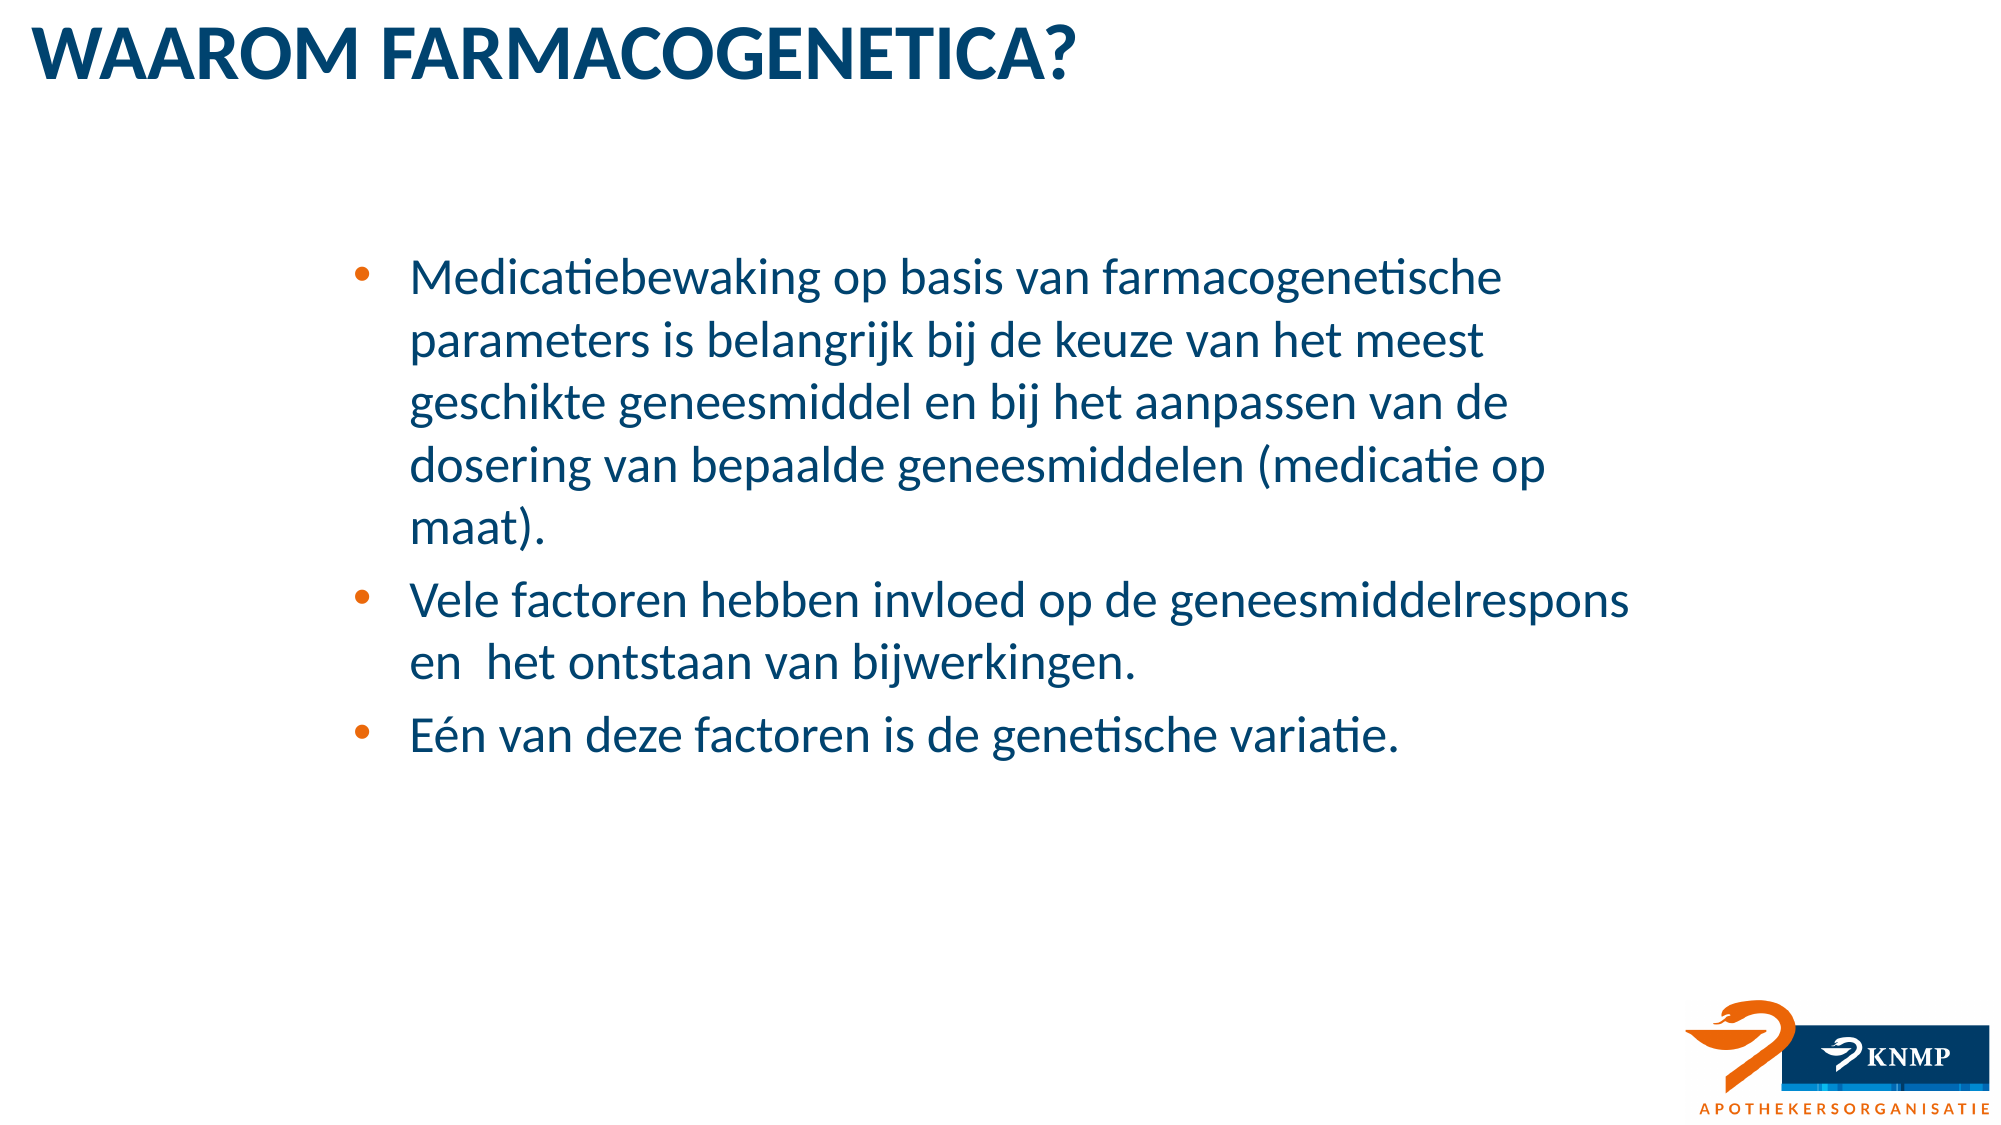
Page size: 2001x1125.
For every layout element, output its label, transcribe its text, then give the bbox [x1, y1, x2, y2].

picture [1685, 1000, 2000, 1125]
title Waarom farmacogenetica? [31, 0, 1932, 96]
list Medicatiebewaking op basis van farmacogenetische parameters is belangrijk bij de keuze van het meest geschikte geneesmiddel en bij het aanpassen van de dosering van bepaalde geneesmiddelen (medicatie op maat). Vele factoren hebben invloed op de geneesmiddelrespons en het ontstaan van bijwerkingen. Eén van deze factoren is de genetische variatie. [353, 242, 1647, 1014]
